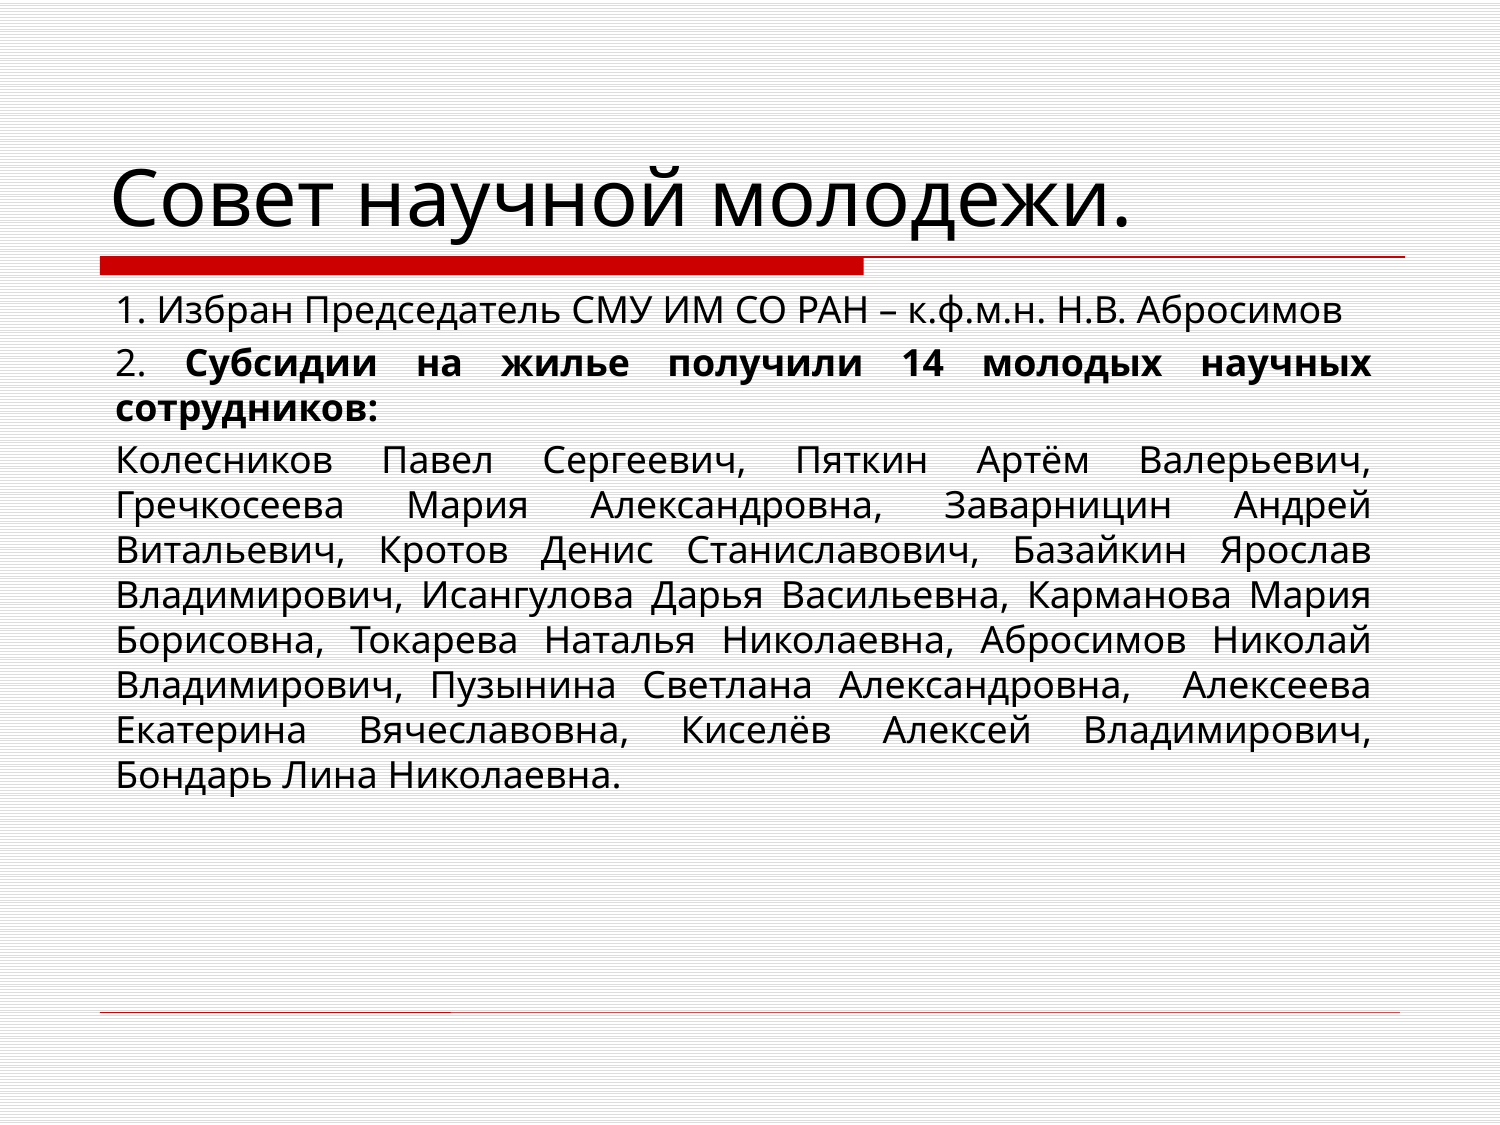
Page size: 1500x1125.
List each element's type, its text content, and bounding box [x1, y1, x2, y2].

list 1. Избран Председатель СМУ ИМ СО РАН – к.ф.м.н. Н.В. Абросимов 2. Субсидии на жилье получили 14 молодых научных сотрудников: Колесников Павел Сергеевич, Пяткин Артём Валерьевич, Гречкосеева Мария Александровна, Заварницин Андрей Витальевич, Кротов Денис Станиславович, Базайкин Ярослав Владимирович, Исангулова Дарья Васильевна, Карманова Мария Борисовна, Токарева Наталья Николаевна, Абросимов Николай Владимирович, Пузынина Светлана Александровна, Алексеева Екатерина Вячеславовна, Киселёв Алексей Владимирович, Бондарь Лина Николаевна. [100, 278, 1389, 1059]
title Совет научной молодежи. [93, 49, 1407, 250]
